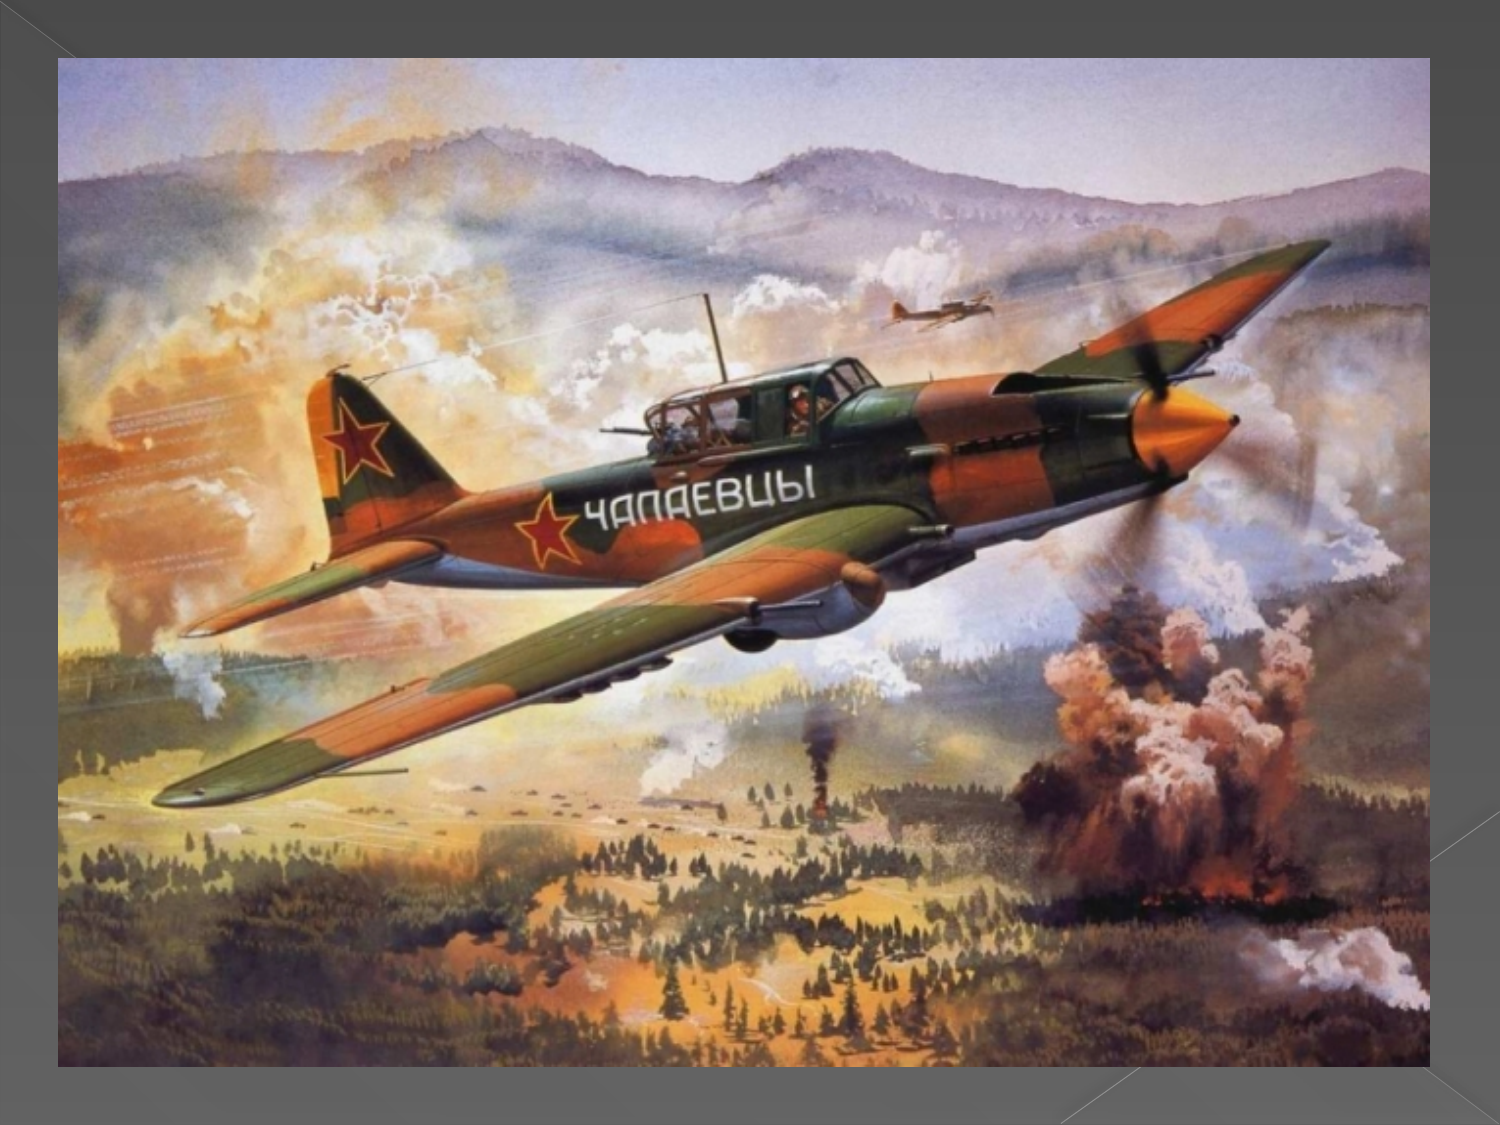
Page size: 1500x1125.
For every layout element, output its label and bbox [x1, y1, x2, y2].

picture [58, 58, 1430, 1067]
